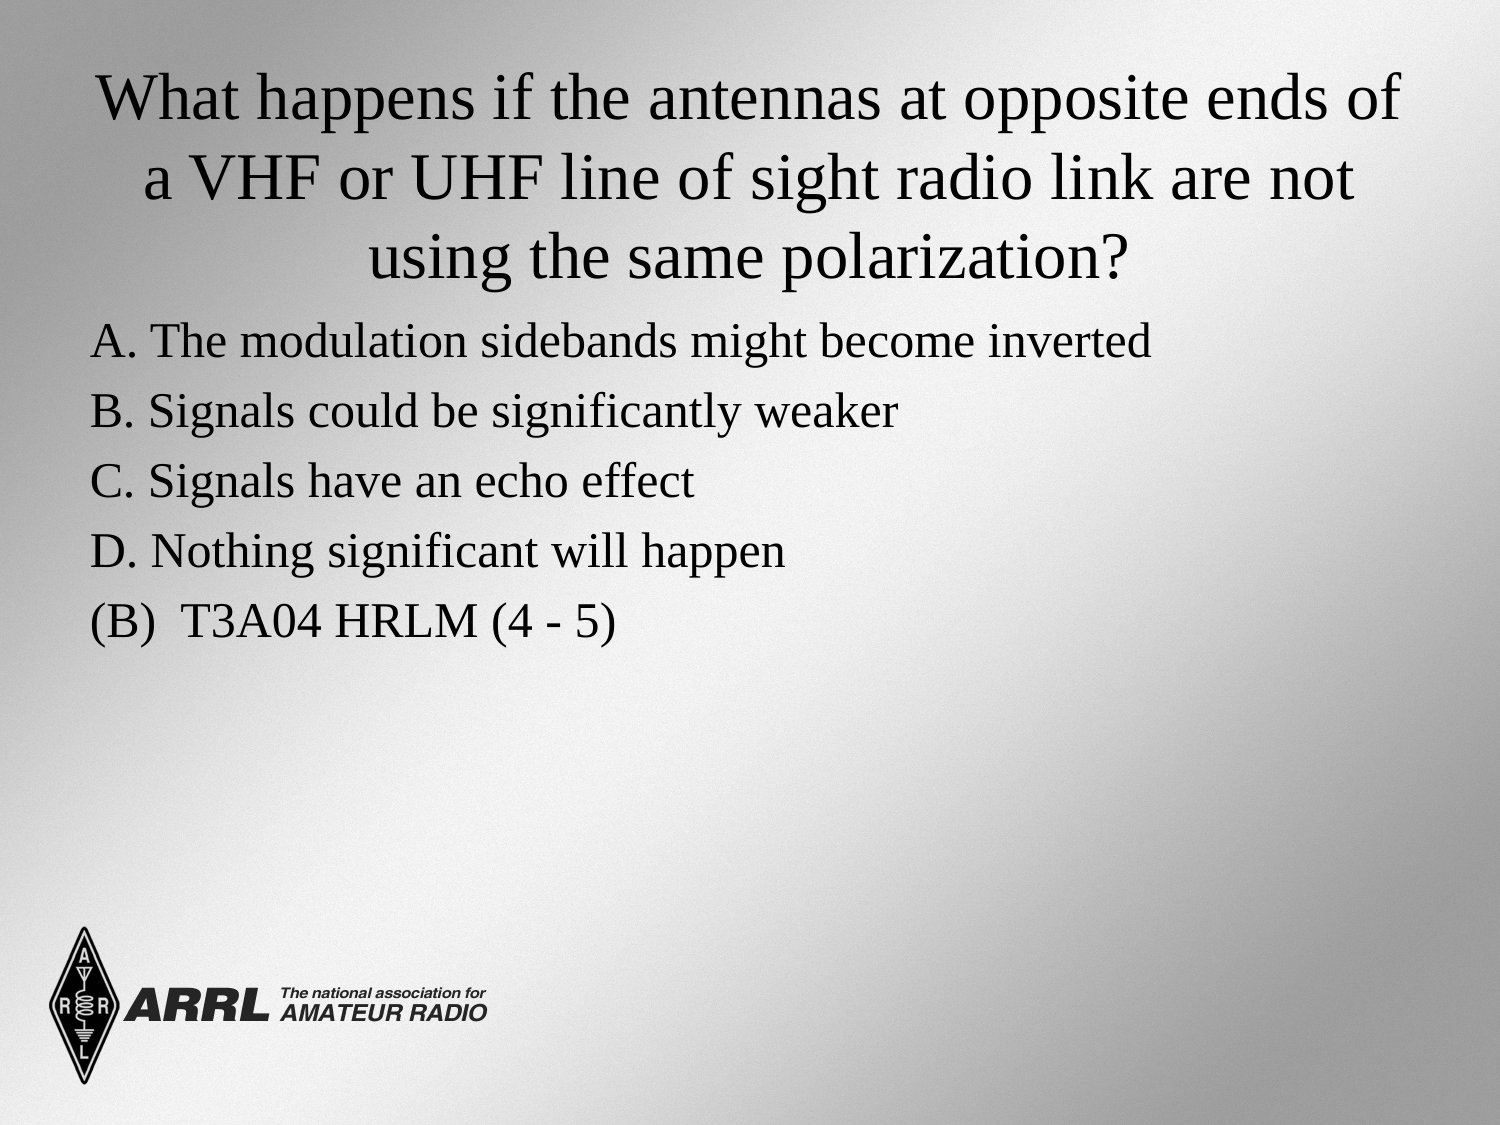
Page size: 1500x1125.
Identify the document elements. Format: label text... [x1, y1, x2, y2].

title What happens if the antennas at opposite ends of a VHF or UHF line of sight radio link are not using the same polarization? [75, 45, 1425, 233]
picture [0, 0, 1500, 1125]
list A. The modulation sidebands might become inverted B. Signals could be significantly weaker C. Signals have an echo effect D. Nothing significant will happen (B) T3A04 HRLM (4 - 5) [75, 299, 1425, 1005]
